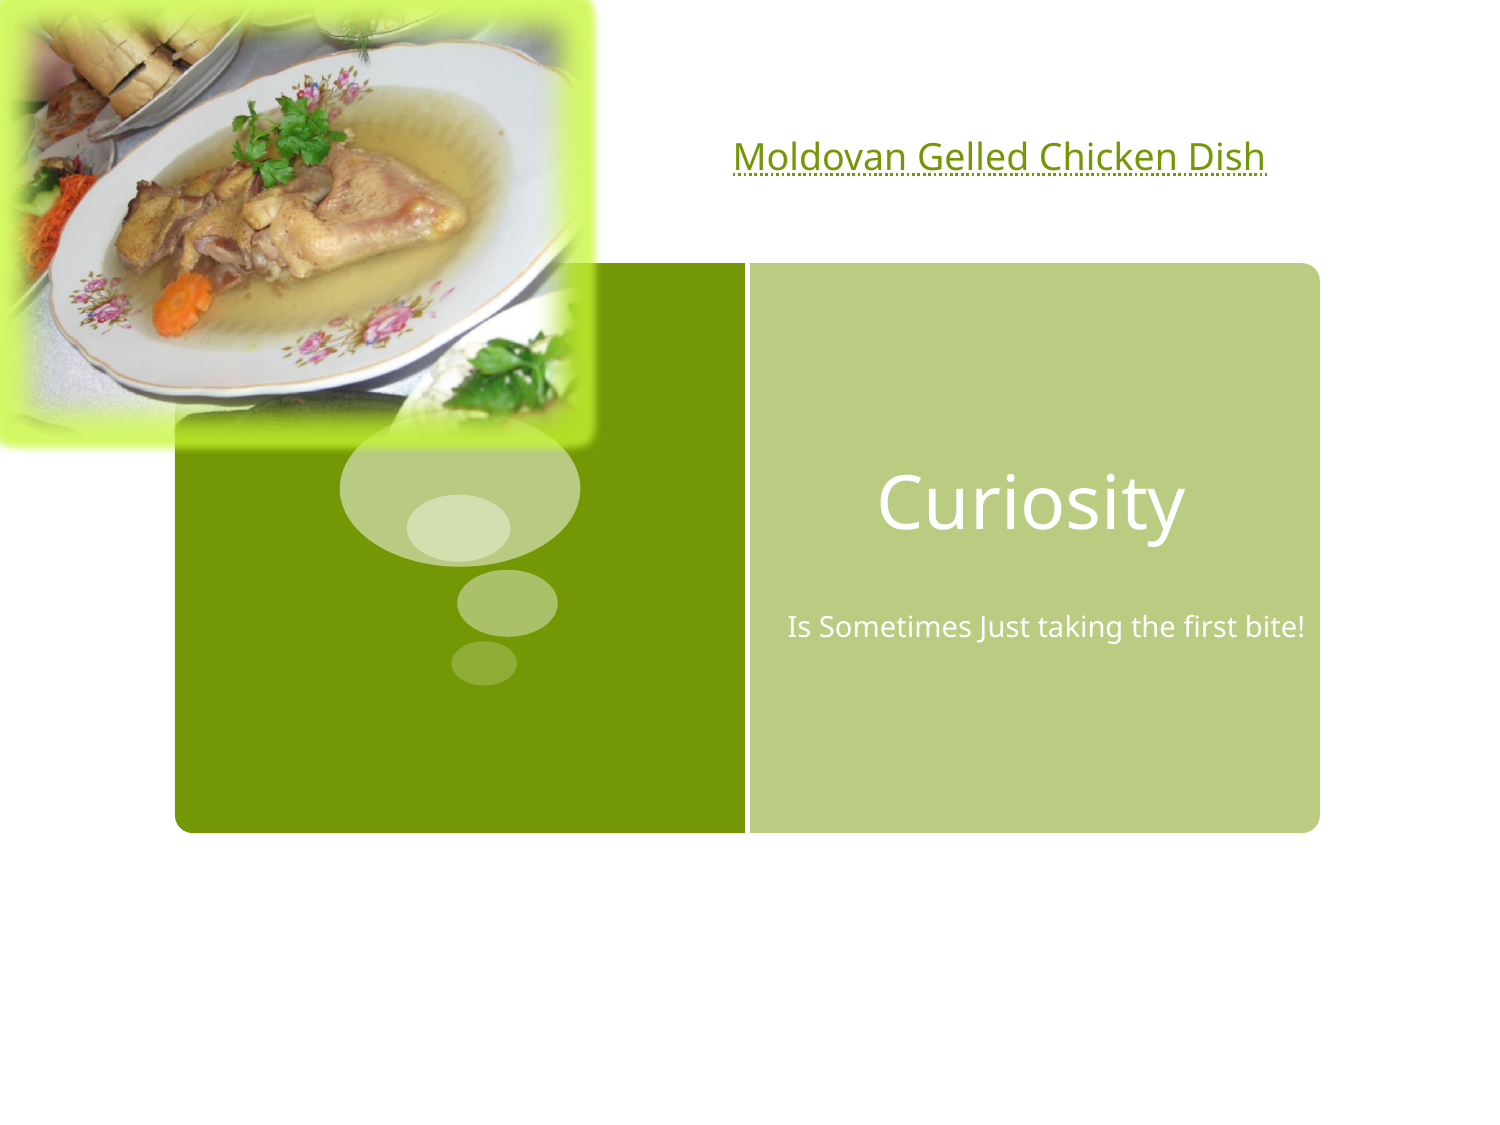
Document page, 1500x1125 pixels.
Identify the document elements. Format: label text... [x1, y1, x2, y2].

picture [0, 0, 588, 442]
subtitle Is Sometimes Just taking the first bite! [612, 608, 1481, 755]
text_box Moldovan Gelled Chicken Dish [717, 125, 1300, 186]
title Curiosity [762, 275, 1300, 545]
